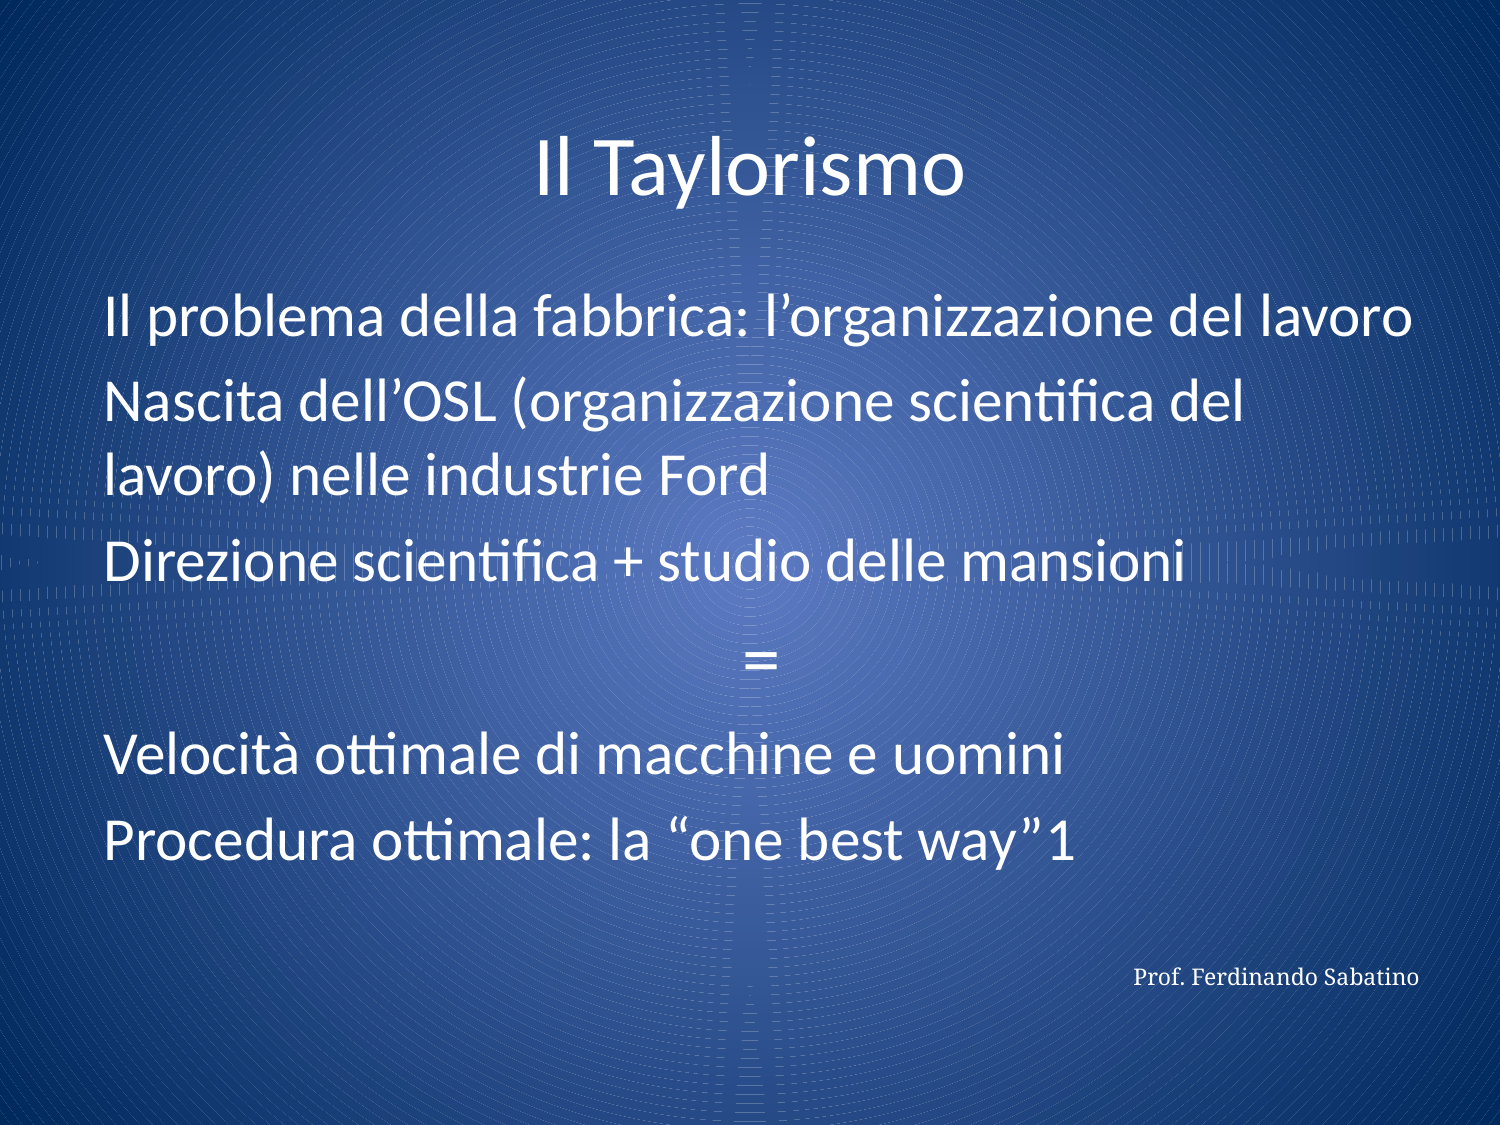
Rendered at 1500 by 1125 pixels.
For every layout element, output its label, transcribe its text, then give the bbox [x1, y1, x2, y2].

title Il Taylorismo [112, 101, 1388, 220]
subtitle Il problema della fabbrica: l’organizzazione del lavoro Nascita dell’OSL (organizzazione scientifica del lavoro) nelle industrie Ford Direzione scientifica + studio delle mansioni = Velocità ottimale di macchine e uomini Procedura ottimale: la “one best way”1 Prof. Ferdinando Sabatino [88, 267, 1436, 1024]
